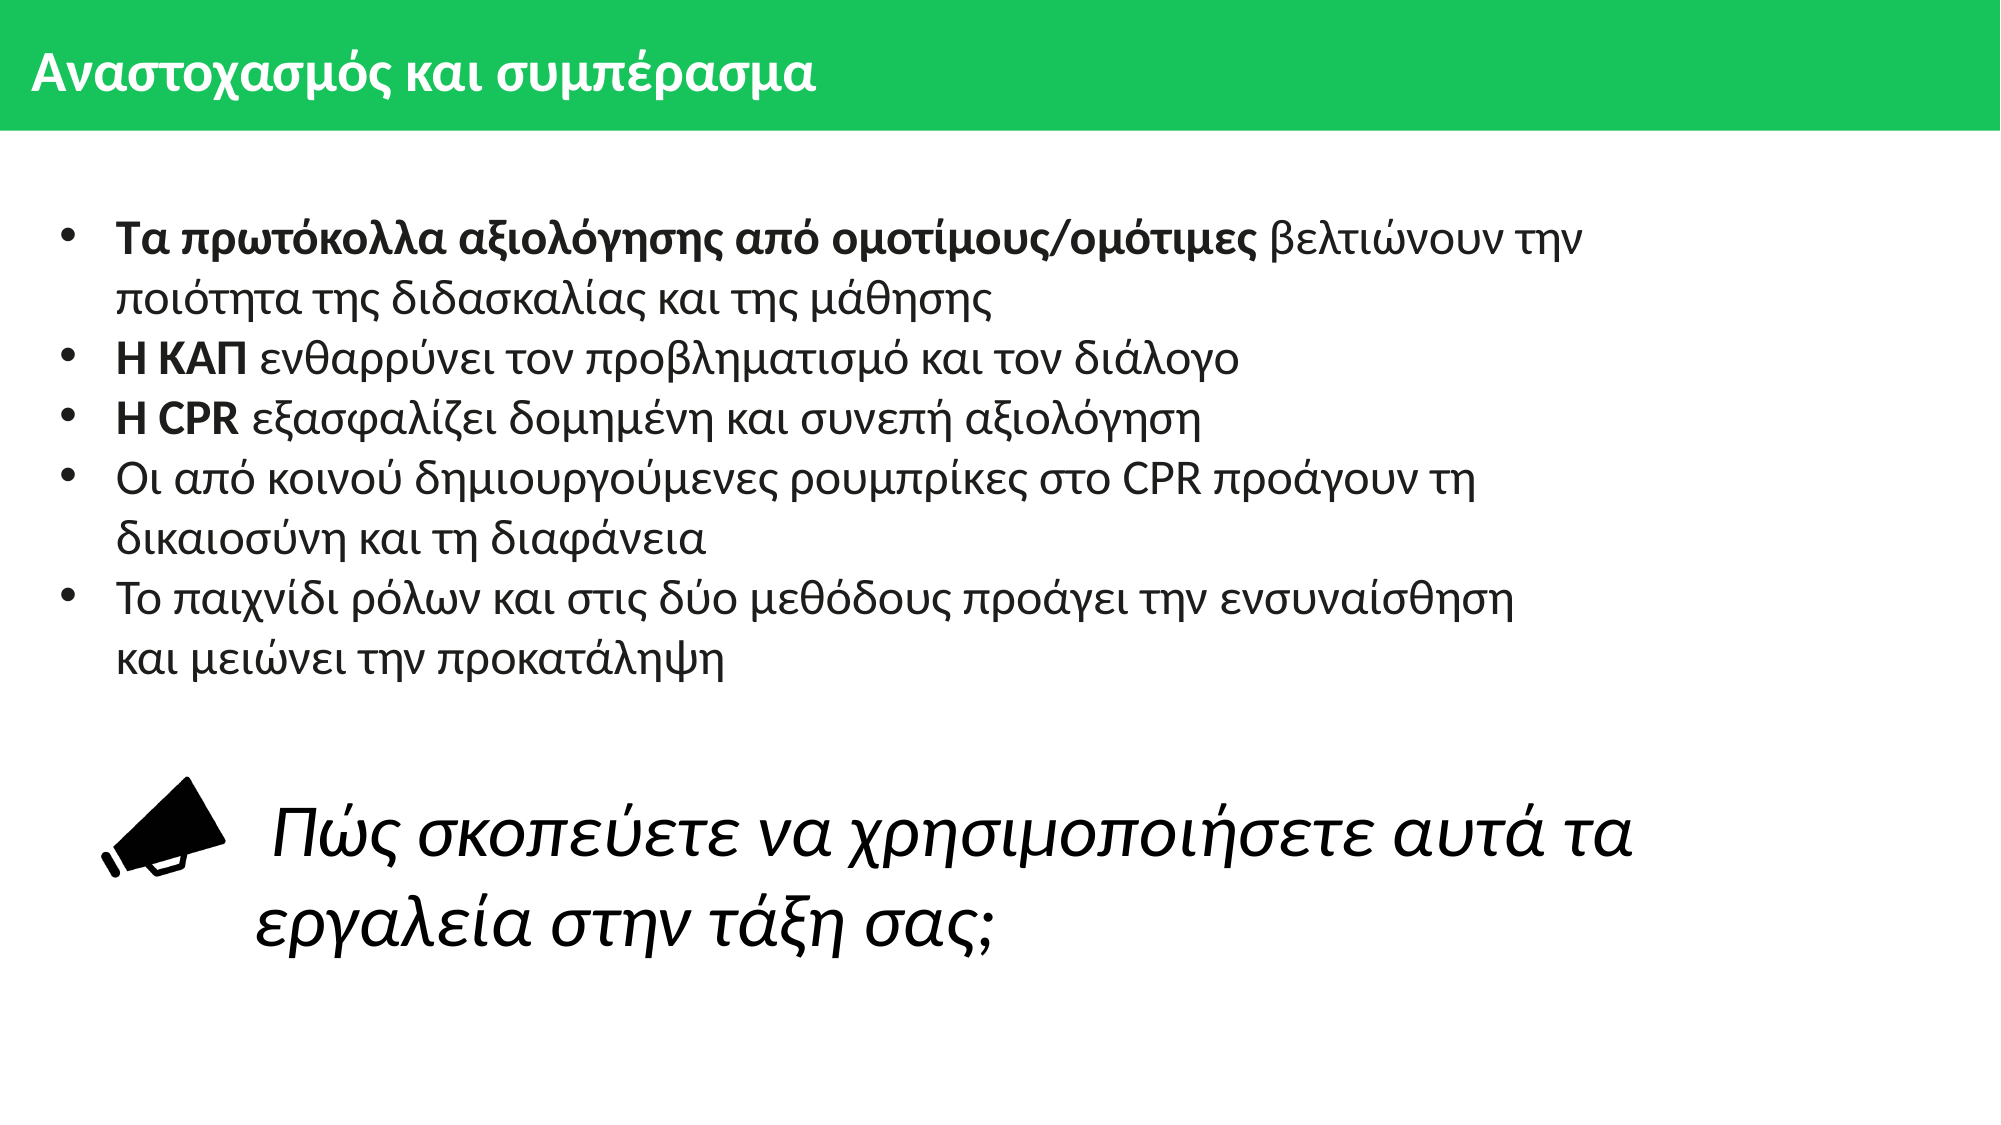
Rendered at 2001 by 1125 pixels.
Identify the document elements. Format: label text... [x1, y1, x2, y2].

text_box Πώς σκοπεύετε να χρησιμοποιήσετε αυτά τα εργαλεία στην τάξη σας; [238, 773, 1839, 969]
text_box Τα πρωτόκολλα αξιολόγησης από ομοτίμους/ομότιμες βελτιώνουν την ποιότητα της διδασκαλίας και της μάθησης Η ΚΑΠ ενθαρρύνει τον προβληματισμό και τον διάλογο Η CPR εξασφαλίζει δομημένη και συνεπή αξιολόγηση Οι από κοινού δημιουργούμενες ρουμπρίκες στο CPR προάγουν τη δικαιοσύνη και τη διαφάνεια Το παιχνίδι ρόλων και στις δύο μεθόδους προάγει την ενσυναίσθηση και μειώνει την προκατάληψη [44, 189, 1600, 581]
picture [87, 751, 239, 902]
title Αναστοχασμός και συμπέρασμα [16, 13, 1976, 131]
